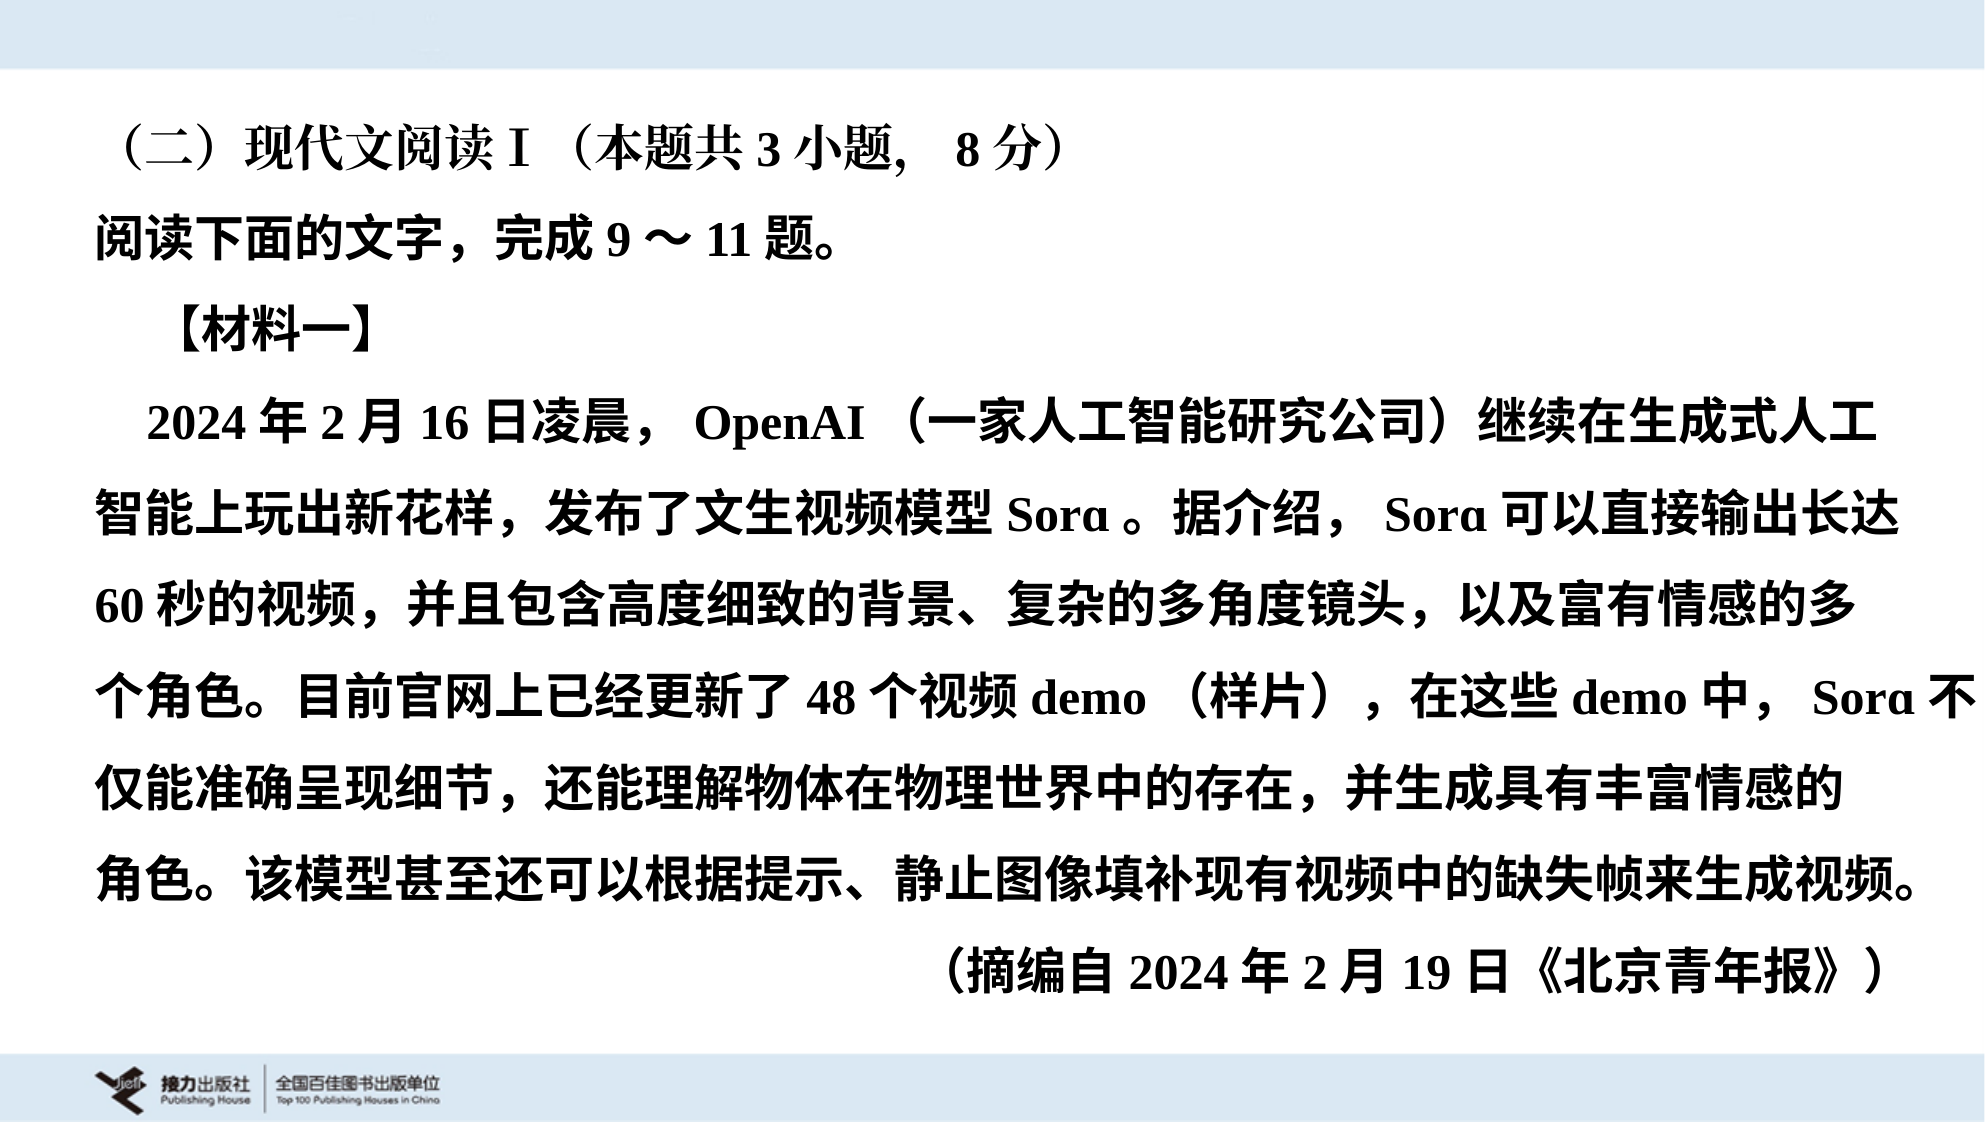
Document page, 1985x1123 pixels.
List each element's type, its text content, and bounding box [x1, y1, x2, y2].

picture [0, 0, 1985, 1122]
text_box （二）现代文阅读Ⅰ（本题共3小题，8分） [94, 88, 1892, 174]
text_box 阅读下面的文字，完成9～11题。 【材料一】 2024年2月16日凌晨，OpenAI（一家人工智能研究公司）继续在生成式人工 智能上玩出新花样，发布了文生视频模型Sorɑ。据介绍，Sorɑ可以直接输出长达 60秒的视频，并且包含高度细致的背景、复杂的多角度镜头，以及富有情感的多 个角色。目前官网上已经更新了48个视频demo（样片），在这些demo中，Sorɑ不 仅能准确呈现细节，还能理解物体在物理世界中的存在，并生成具有丰富情感的 角色。该模型甚至还可以根据提示、静止图像填补现有视频中的缺失帧来生成视频。 （摘编自2024年2月19日《北京青年报》） [94, 174, 1892, 1000]
